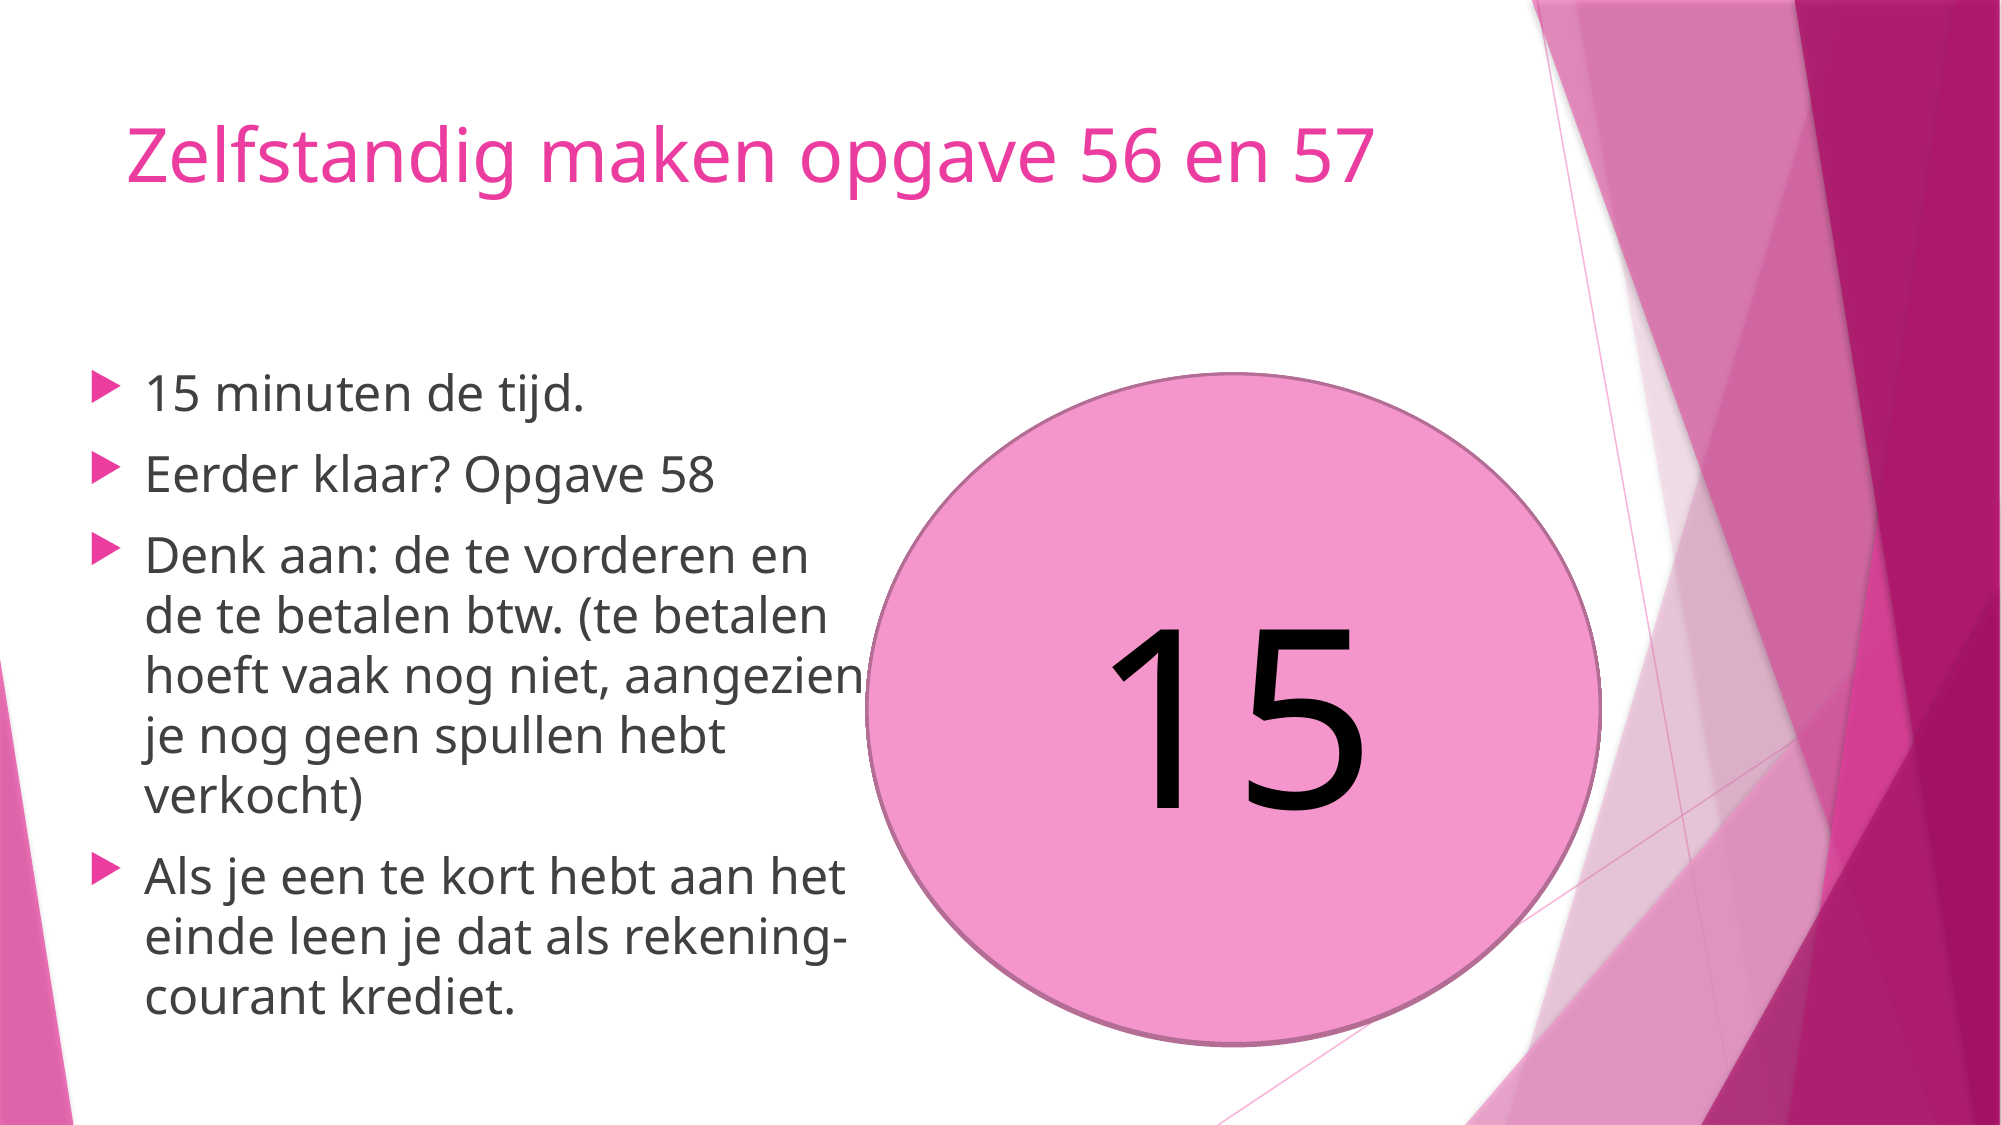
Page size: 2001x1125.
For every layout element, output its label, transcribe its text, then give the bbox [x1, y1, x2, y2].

text_box 14 [882, 812, 1583, 1048]
list 15 minuten de tijd. Eerder klaar? Opgave 58 Denk aan: de te vorderen en de te betalen btw. (te betalen hoeft vaak nog niet, aangezien je nog geen spullen hebt verkocht) Als je een te kort hebt aan het einde leen je dat als rekening-courant krediet. [73, 354, 896, 1044]
title Zelfstandig maken opgave 56 en 57 [111, 99, 1522, 317]
text_box 15 [865, 372, 1602, 1046]
